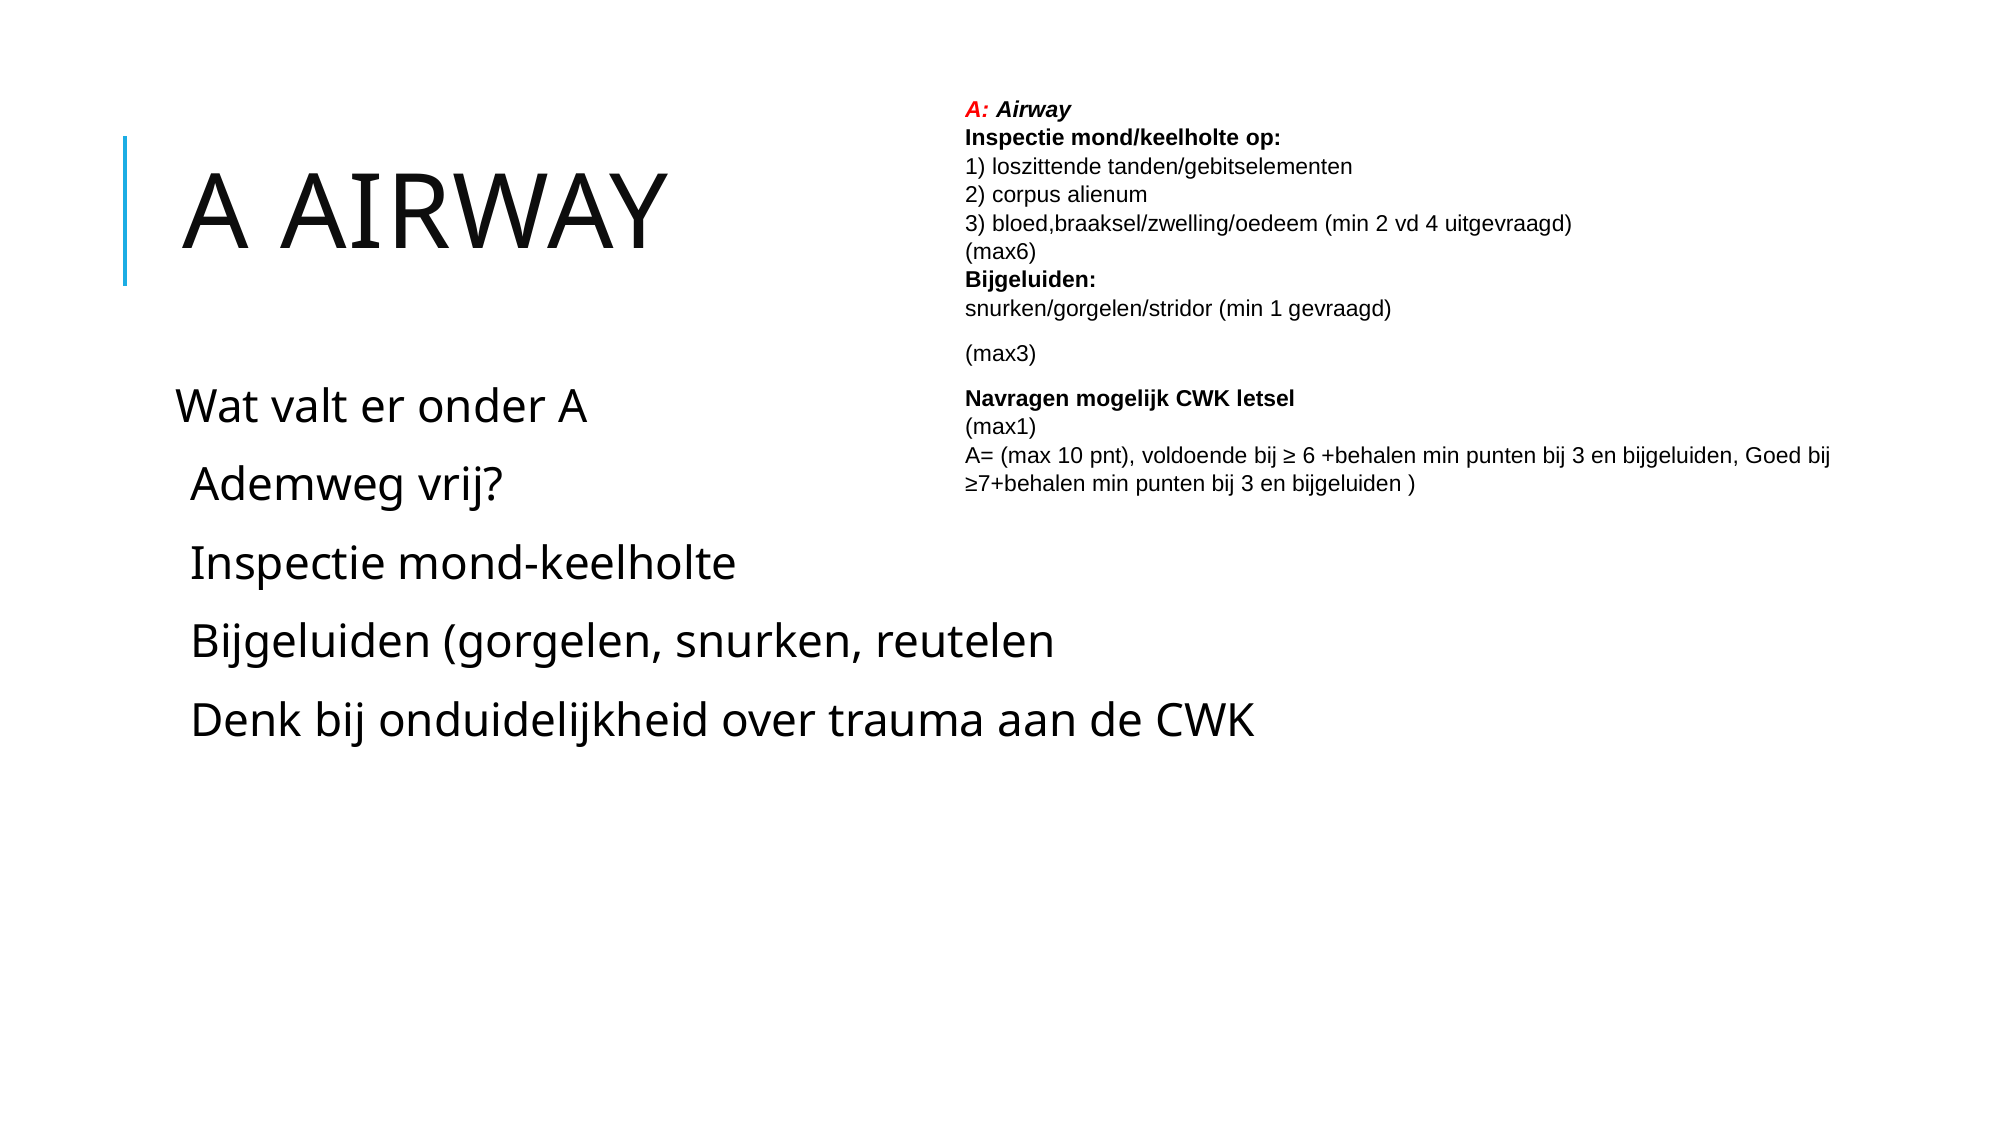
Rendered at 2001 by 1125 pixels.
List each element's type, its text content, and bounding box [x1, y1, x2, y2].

picture [964, 95, 1911, 517]
list Wat valt er onder A Ademweg vrij? Inspectie mond-keelholte Bijgeluiden (gorgelen, snurken, reutelen Denk bij onduidelijkheid over trauma aan de CWK [168, 375, 1763, 1035]
title A airway [168, 96, 960, 342]
